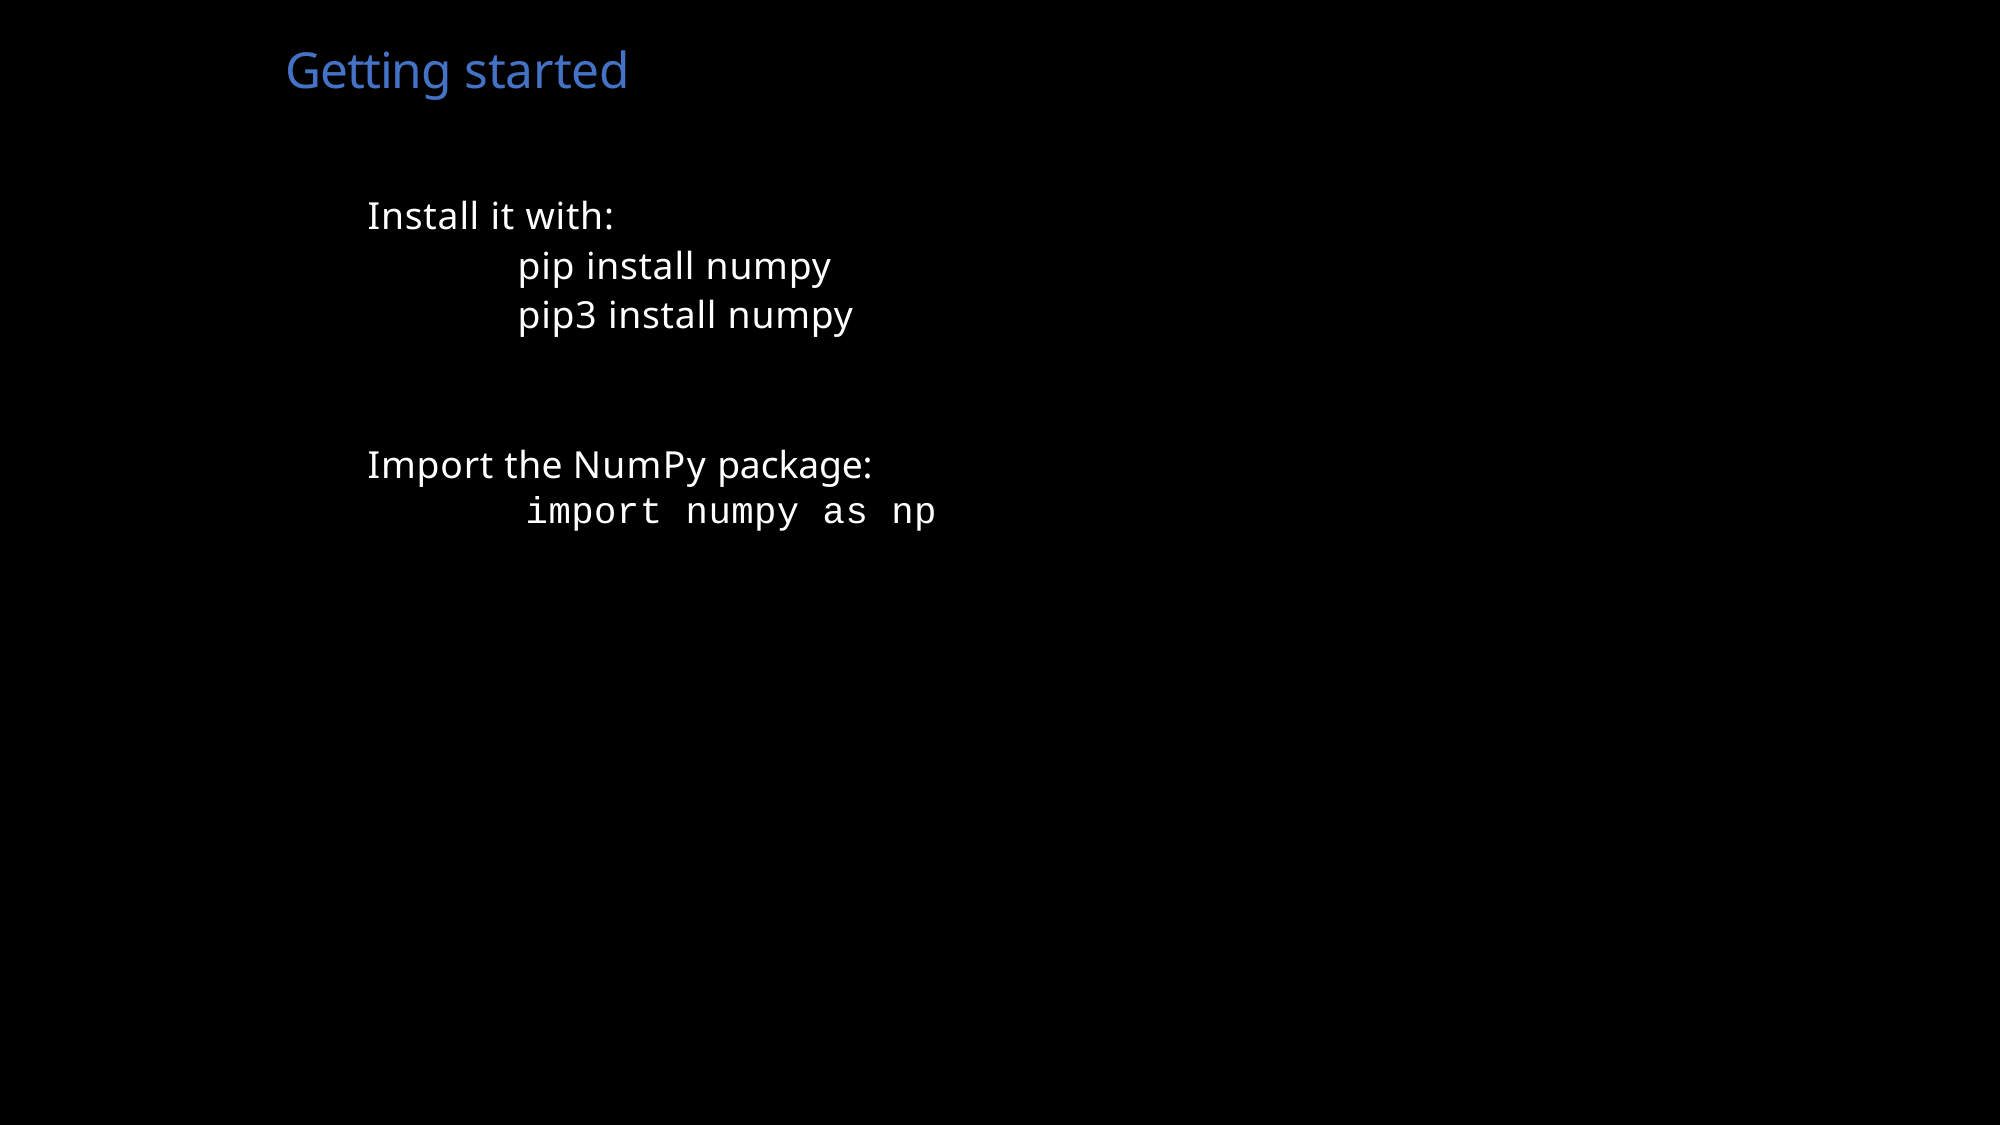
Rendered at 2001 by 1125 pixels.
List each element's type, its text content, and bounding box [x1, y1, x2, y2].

text_box Install it with: pip install numpy pip3 install numpy Import the NumPy package: import numpy as np [363, 187, 1288, 531]
title Getting started [281, 0, 637, 163]
